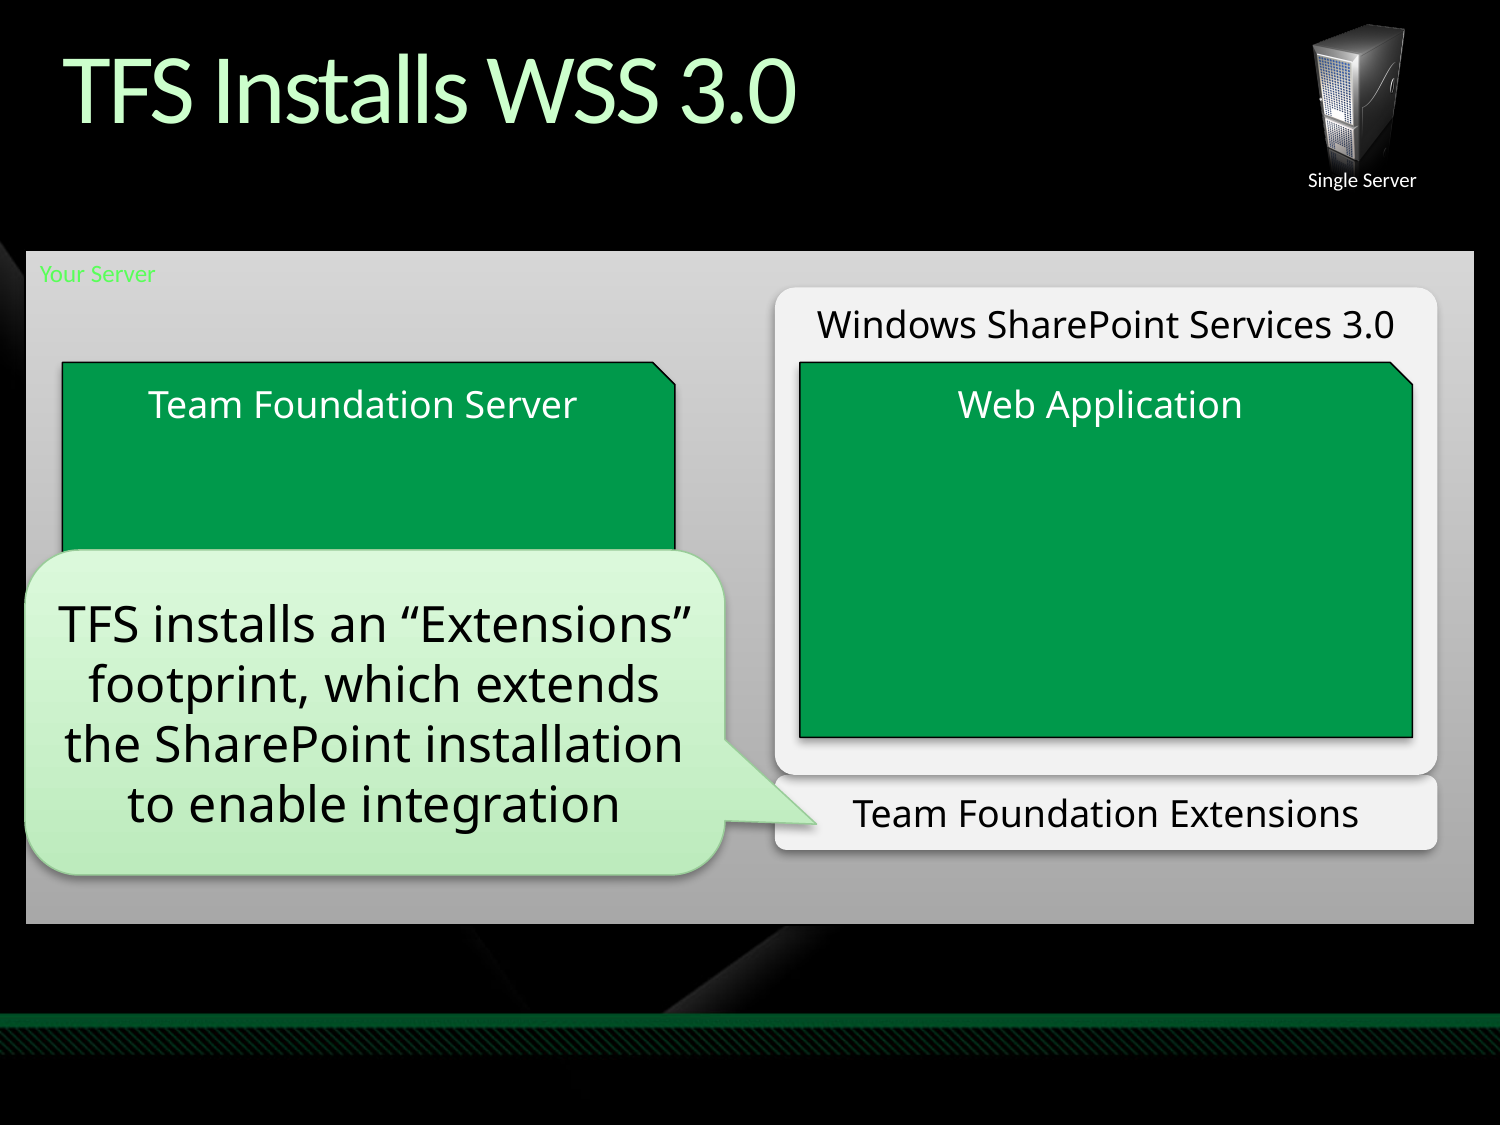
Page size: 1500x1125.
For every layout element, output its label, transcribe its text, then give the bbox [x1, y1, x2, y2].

picture [0, 0, 1500, 1125]
text_box TFS installs an “Extensions” footprint, which extends the SharePoint installation to enable integration [24, 549, 818, 876]
text_box [24, 249, 1476, 926]
text_box Windows SharePoint Services 3.0 [774, 287, 1438, 775]
title TFS Installs WSS 3.0 [62, 37, 1218, 147]
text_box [1224, 24, 1500, 209]
text_box Team Foundation Extensions [774, 779, 1438, 850]
text_box Your Server [24, 249, 300, 295]
text_box Web Application [799, 361, 1414, 739]
text_box Team Foundation Server [61, 361, 676, 551]
